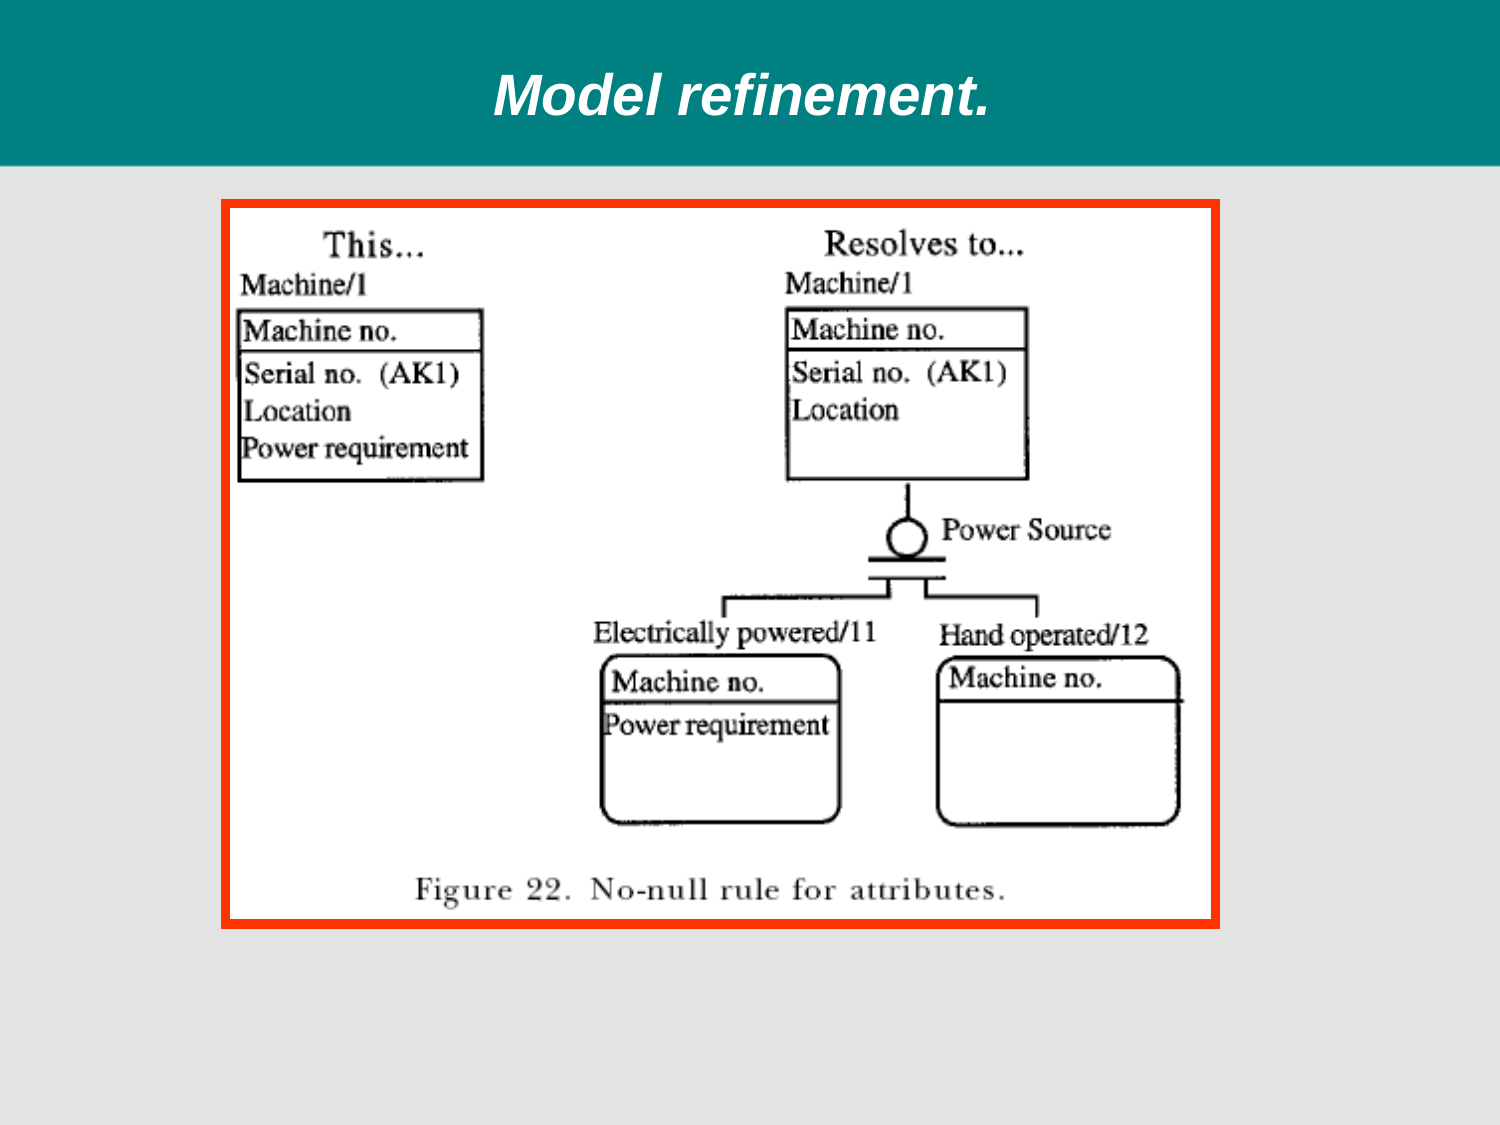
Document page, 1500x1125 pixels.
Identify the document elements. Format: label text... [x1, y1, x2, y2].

text_box Model refinement. [299, 50, 1186, 135]
picture [0, 0, 1500, 1125]
